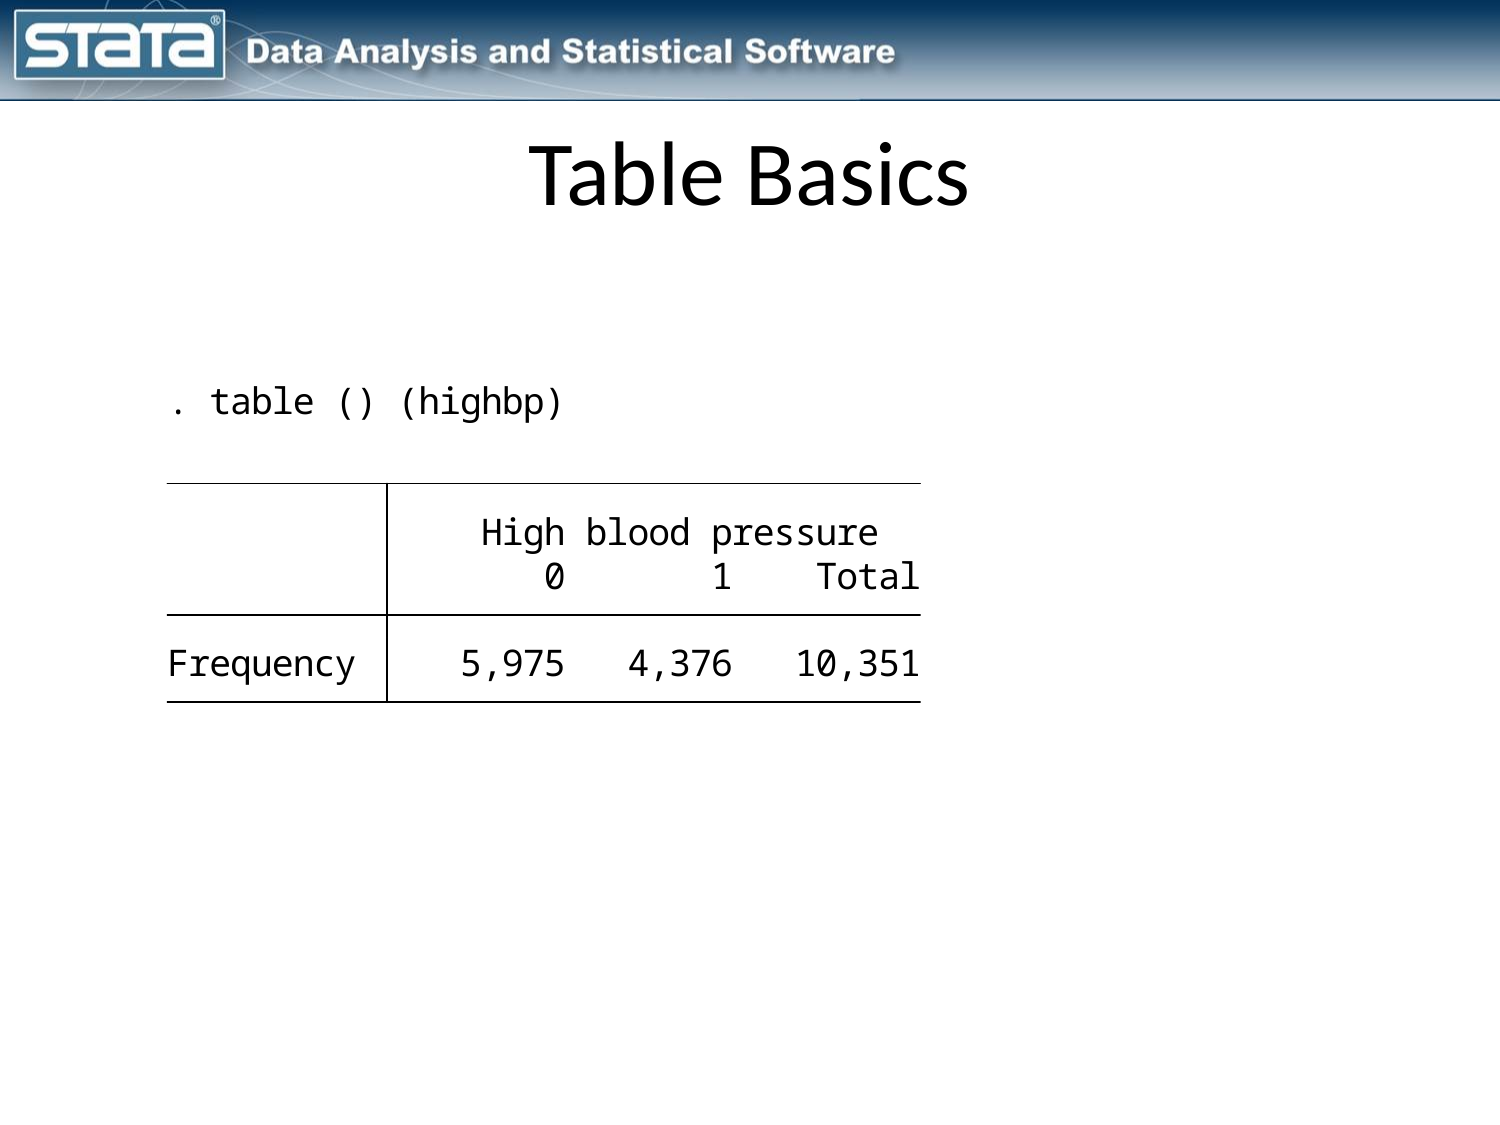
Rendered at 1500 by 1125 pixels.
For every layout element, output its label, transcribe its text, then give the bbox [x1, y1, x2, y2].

title Table Basics [0, 108, 1500, 238]
picture [0, 0, 1500, 102]
picture [149, 374, 966, 726]
